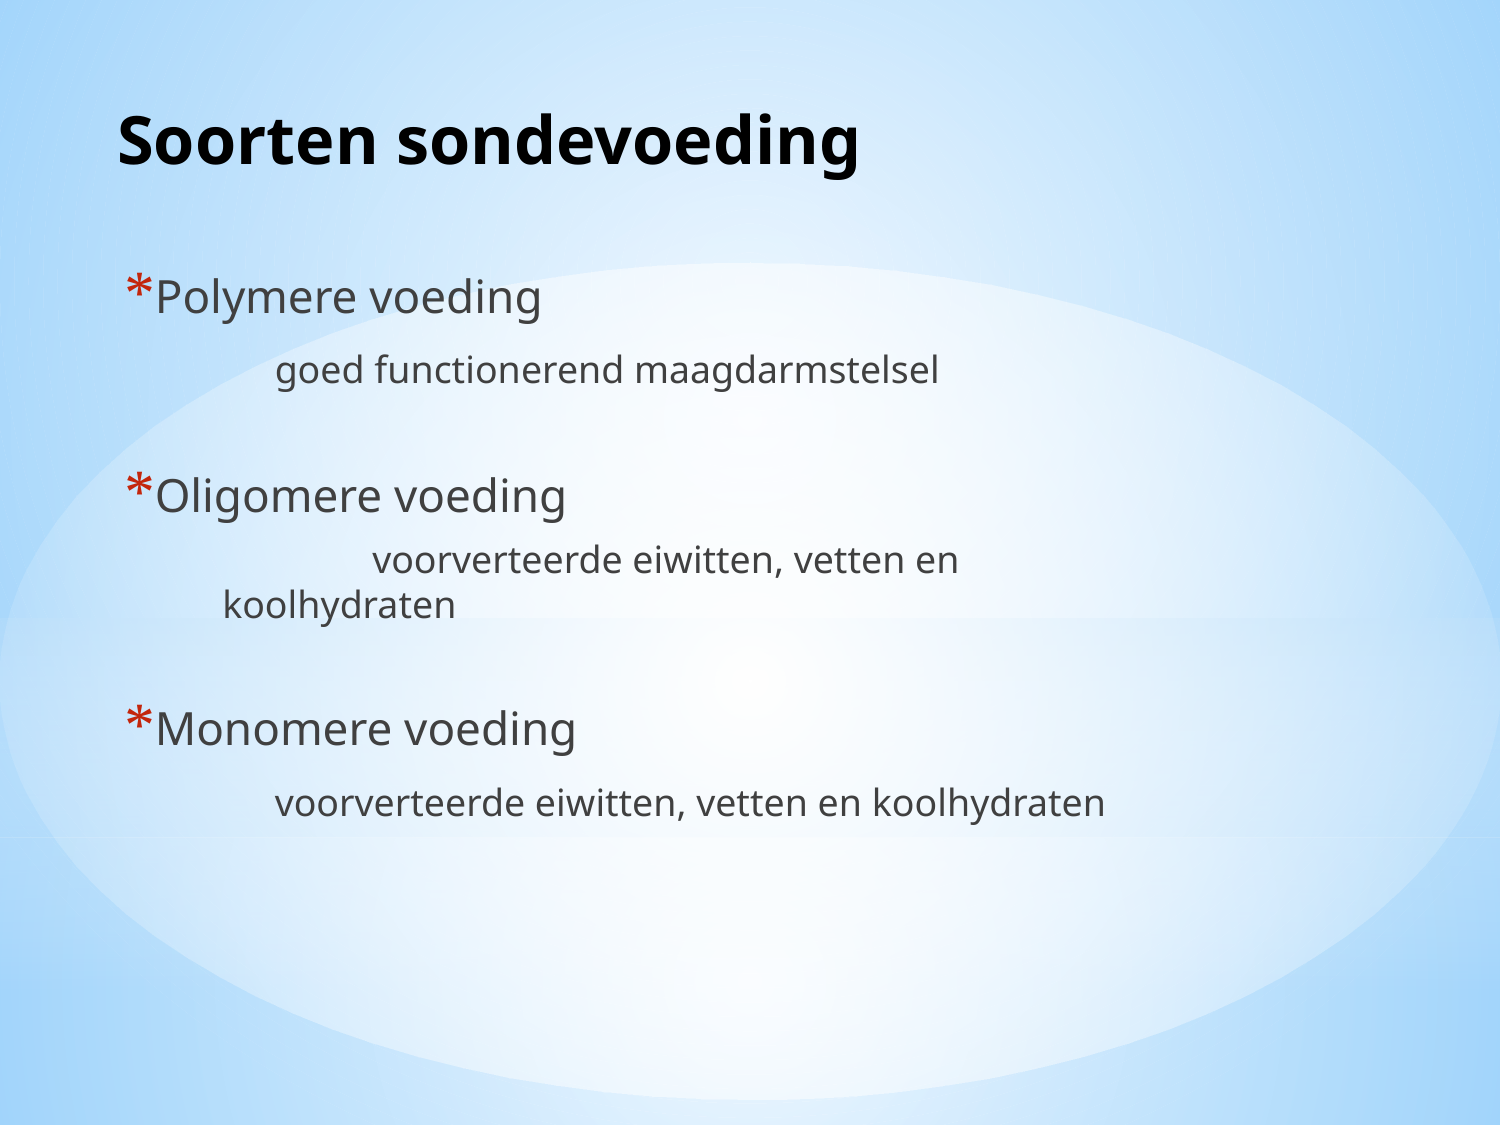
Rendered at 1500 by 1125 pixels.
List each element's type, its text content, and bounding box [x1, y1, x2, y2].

title Soorten sondevoeding [102, 90, 1171, 278]
list Polymere voeding goed functionerend maagdarmstelsel Oligomere voeding voorverteerde eiwitten, vetten en koolhydraten Monomere voeding voorverteerde eiwitten, vetten en koolhydraten [102, 260, 1153, 831]
